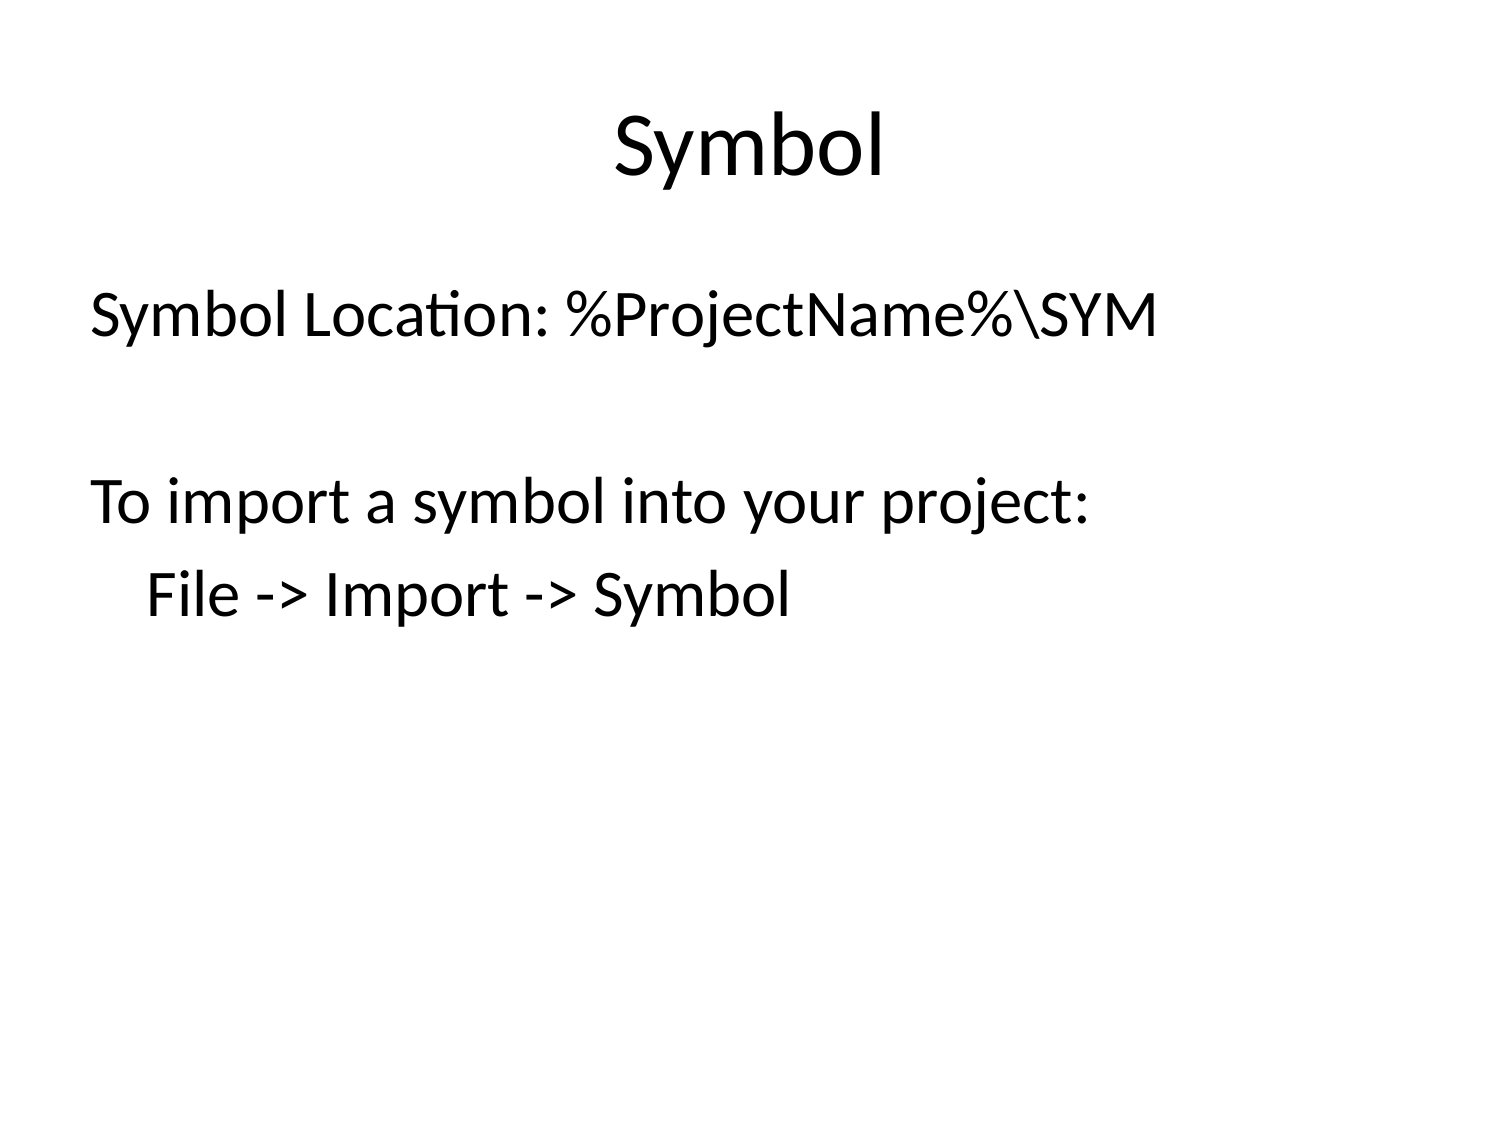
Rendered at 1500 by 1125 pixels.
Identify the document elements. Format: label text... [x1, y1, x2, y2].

title Symbol [75, 45, 1425, 233]
list Symbol Location: %ProjectName%\SYM To import a symbol into your project: File -> Import -> Symbol [75, 262, 1425, 1005]
